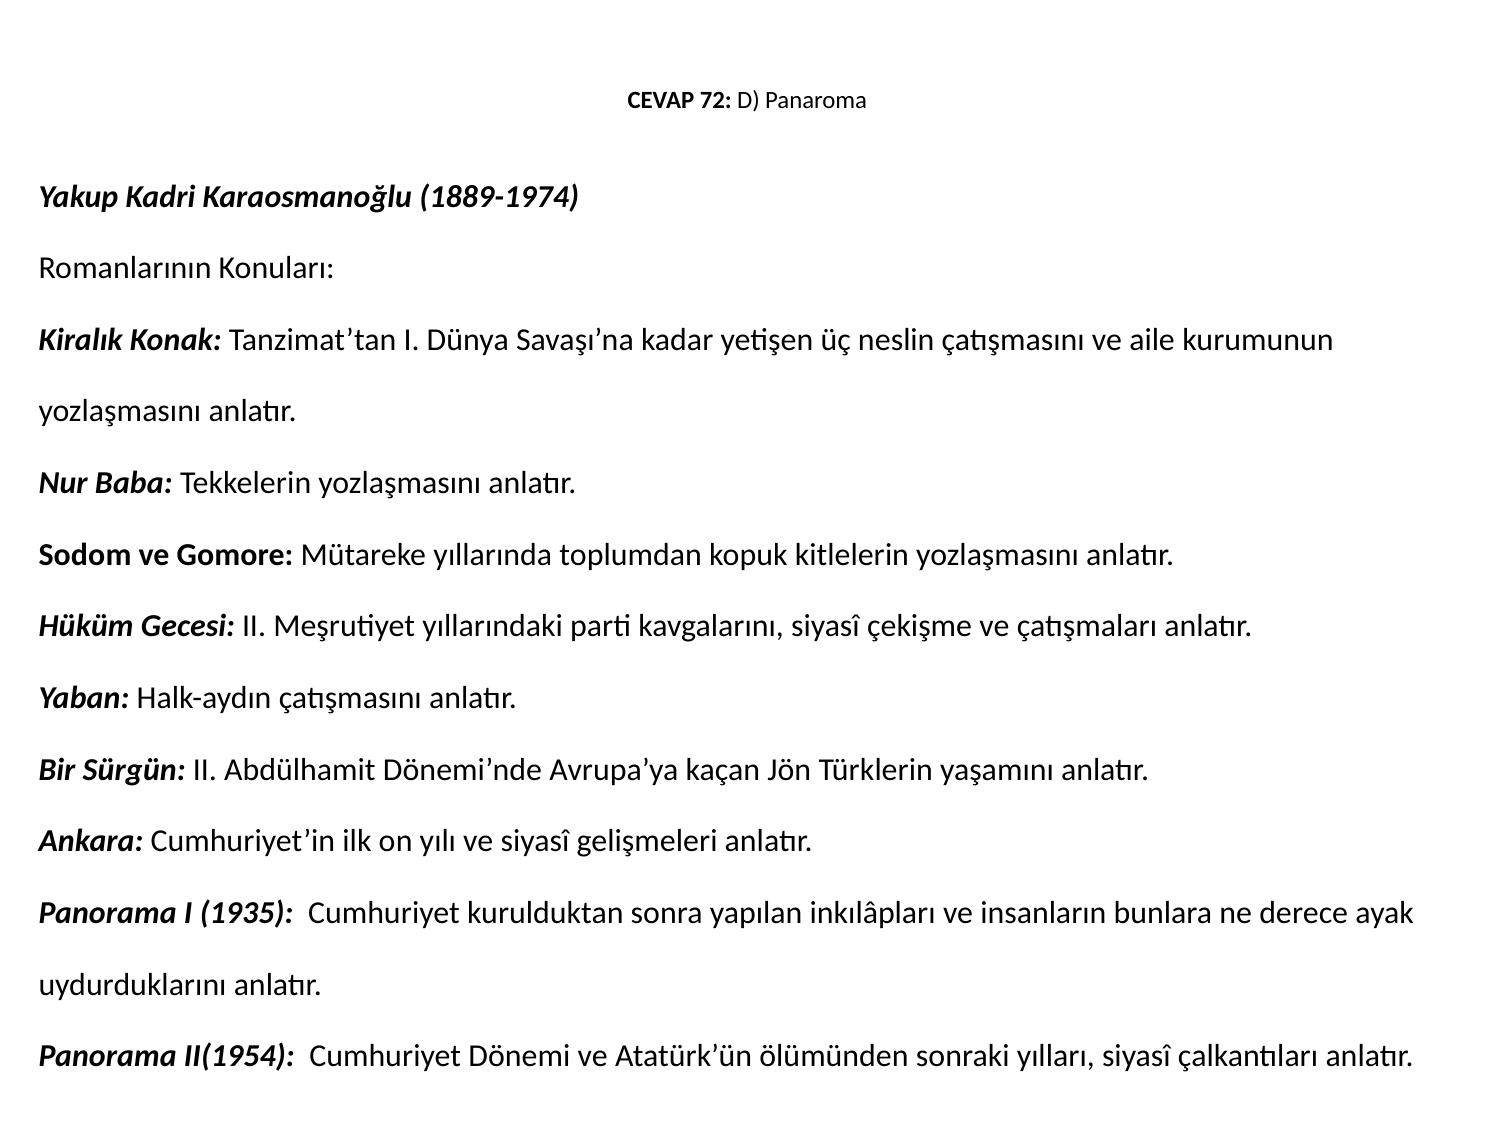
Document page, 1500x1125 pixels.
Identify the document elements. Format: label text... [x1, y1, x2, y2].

title CEVAP 72: D) Panaroma [75, 45, 1425, 140]
list Yakup Kadri Karaosmanoğlu (1889-1974) Romanlarının Konuları: Kiralık Konak: Tanzimat’tan I. Dünya Savaşı’na kadar yetişen üç neslin çatışmasını ve aile kurumunun yozlaşmasını anlatır. Nur Baba: Tekkelerin yozlaşmasını anlatır. Sodom ve Gomore: Mütareke yıllarında toplumdan kopuk kitlelerin yozlaşmasını anlatır. Hüküm Gecesi: II. Meşrutiyet yıllarındaki parti kavgalarını, siyasî çekişme ve çatışmaları anlatır. Yaban: Halk-aydın çatışmasını anlatır. Bir Sürgün: II. Abdülhamit Dönemi’nde Avrupa’ya kaçan Jön Türklerin yaşamını anlatır. Ankara: Cumhuriyet’in ilk on yılı ve siyasî gelişmeleri anlatır. Panorama I (1935): Cumhuriyet kurulduktan sonra yapılan inkılâpları ve insanların bunlara ne derece ayak uydurduklarını anlatır. Panorama II(1954): Cumhuriyet Dönemi ve Atatürk’ün ölümünden sonraki yılları, siyasî çalkantıları anlatır. [23, 140, 1465, 1102]
